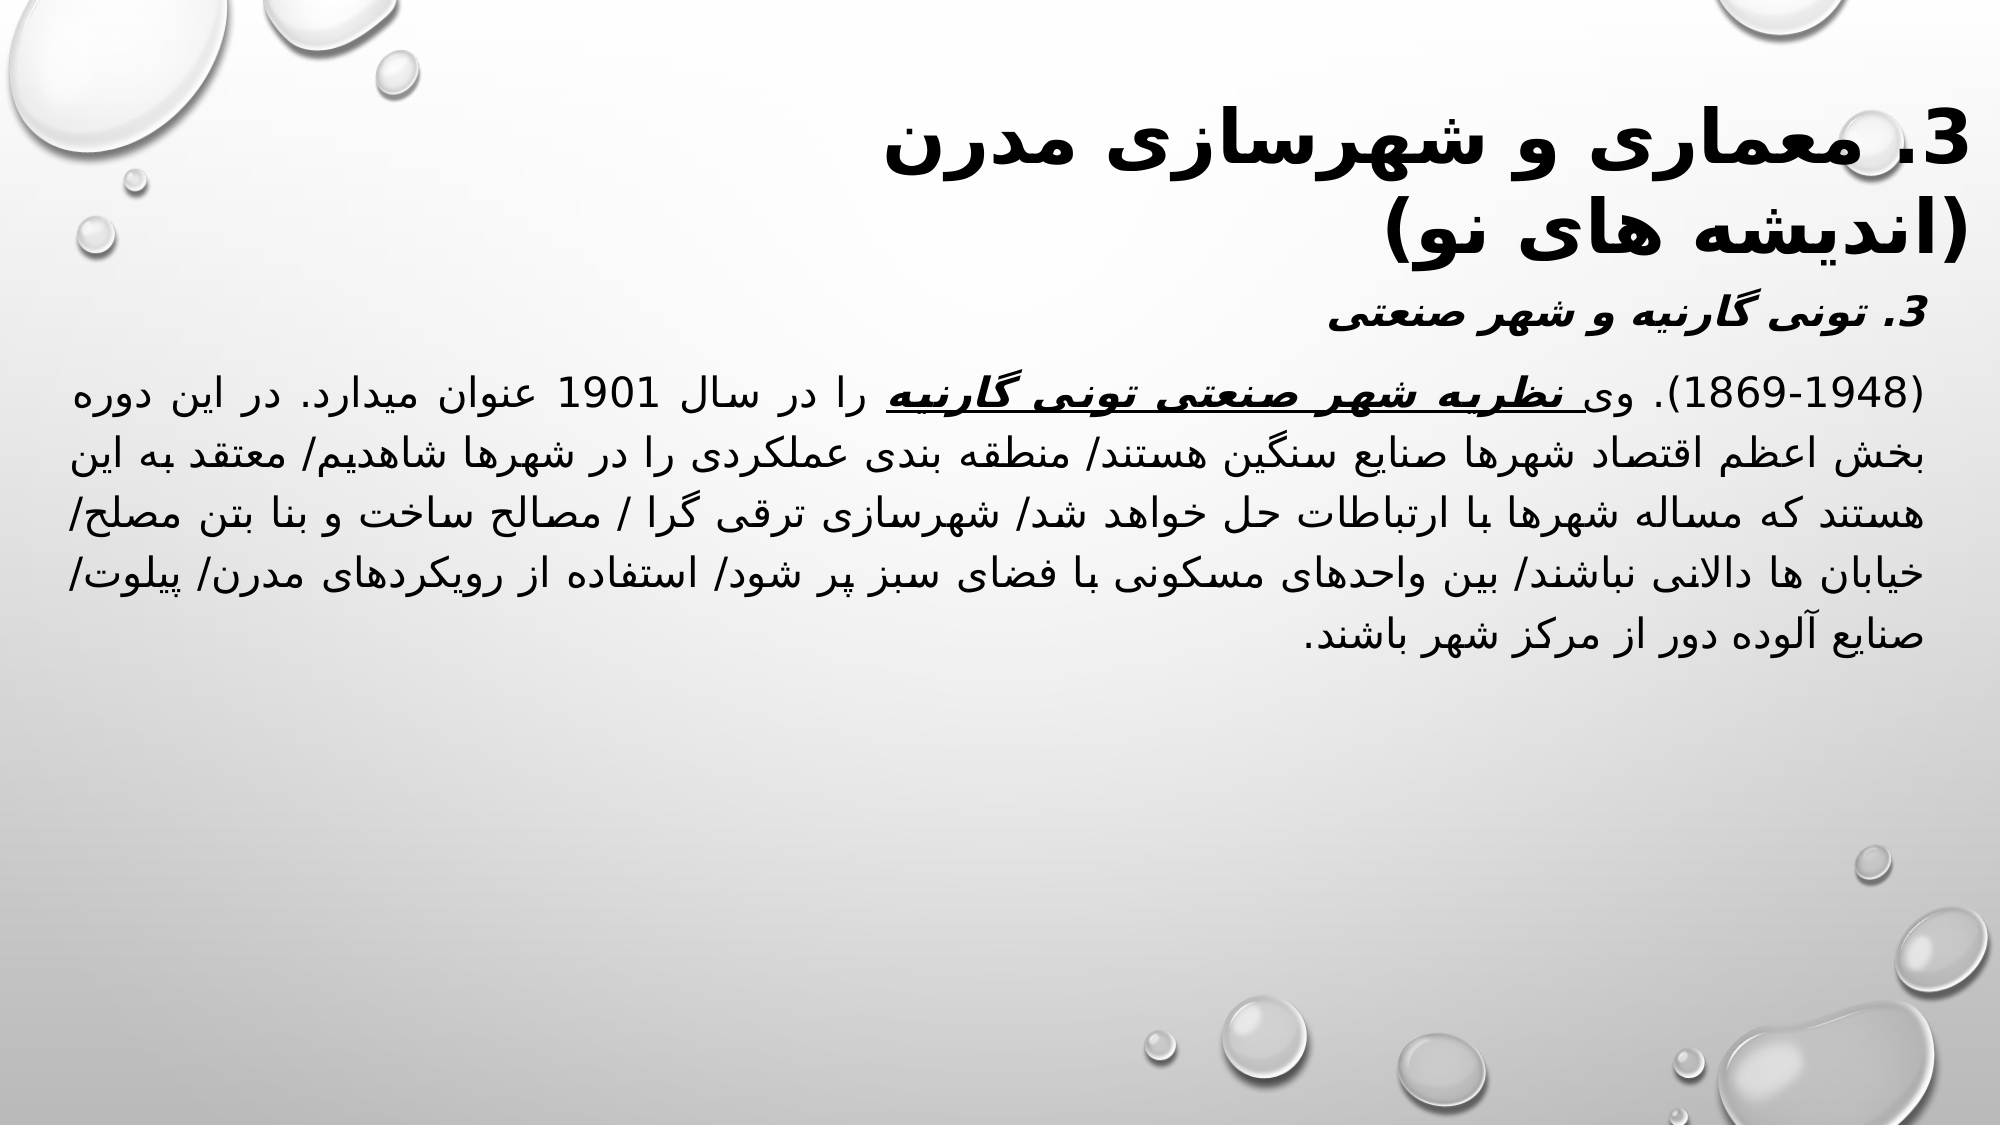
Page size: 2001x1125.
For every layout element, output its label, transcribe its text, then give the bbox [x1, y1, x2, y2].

list 3. تونی گارنیه و شهر صنعتی (1869-1948). وی نظریه شهر صنعتی تونی گارنیه را در سال 1901 عنوان میدارد. در این دوره بخش اعظم اقتصاد شهرها صنایع سنگین هستند/ منطقه بندی عملکردی را در شهرها شاهدیم/ معتقد به این هستند که مساله شهرها با ارتباطات حل خواهد شد/ شهرسازی ترقی گرا / مصالح ساخت و بنا بتن مصلح/ خیابان ها دالانی نباشند/ بین واحدهای مسکونی با فضای سبز پر شود/ استفاده از رویکردهای مدرن/ پیلوت/ صنایع آلوده دور از مرکز شهر باشند. [53, 267, 1941, 1087]
text_box 3. معماری و شهرسازی مدرن (اندیشه های نو) [717, 80, 1989, 276]
picture [0, 0, 2000, 1125]
